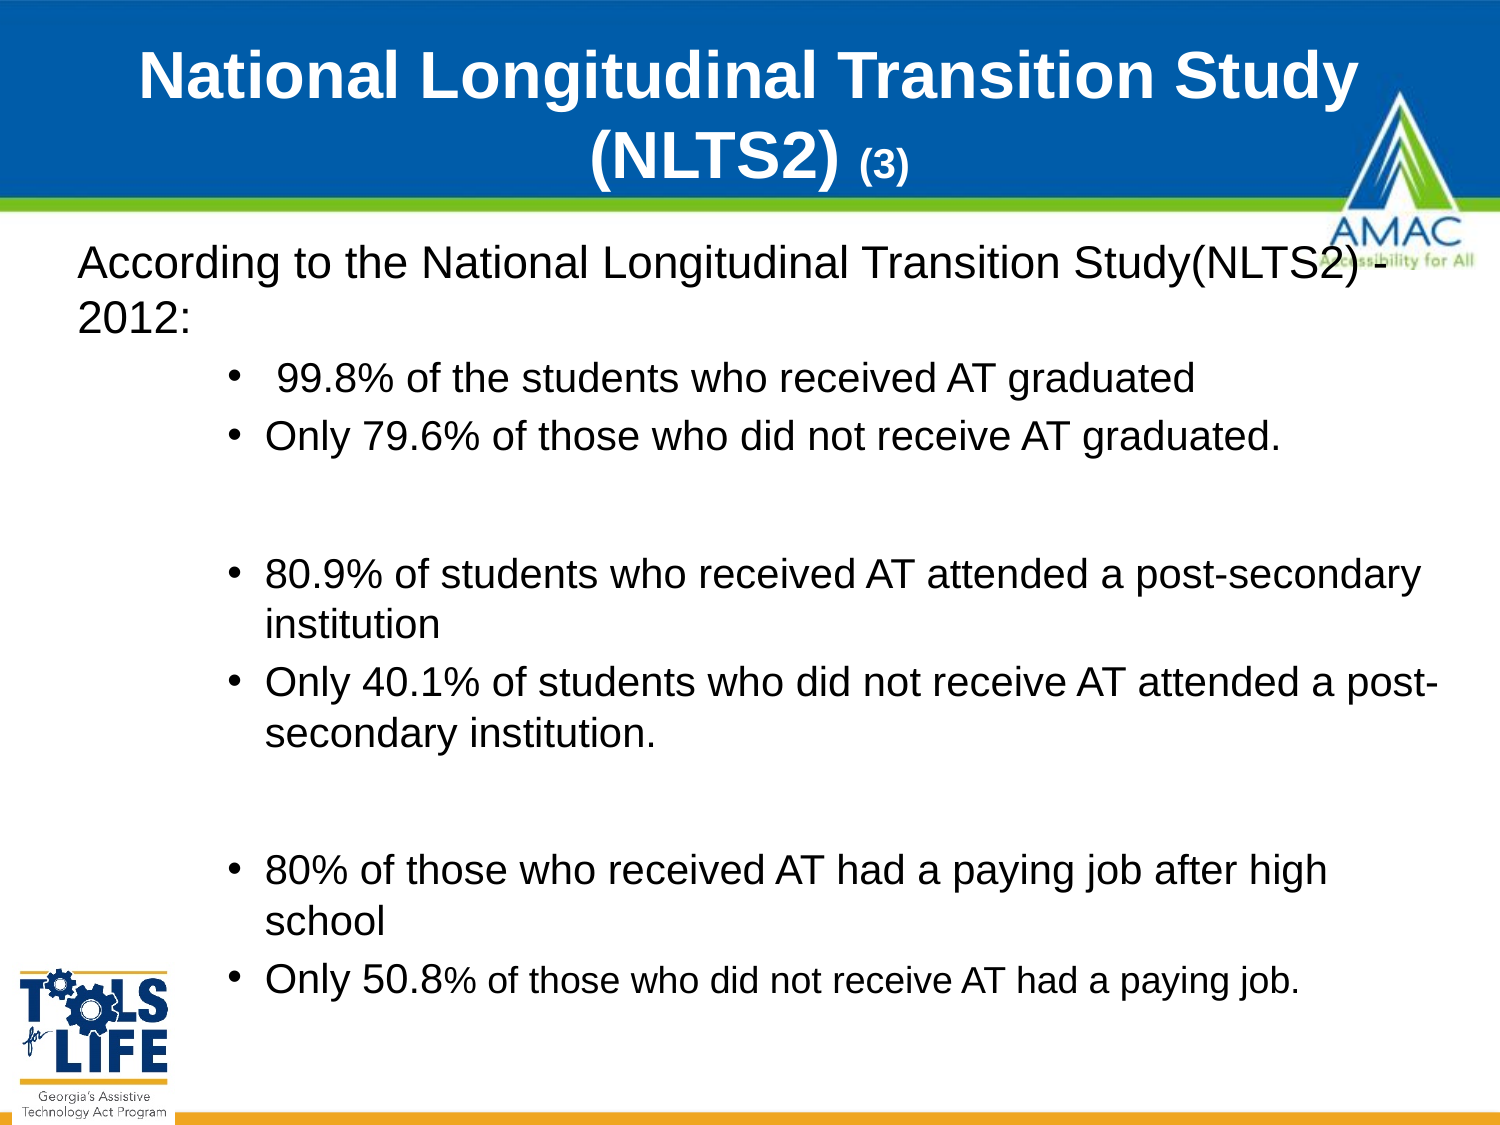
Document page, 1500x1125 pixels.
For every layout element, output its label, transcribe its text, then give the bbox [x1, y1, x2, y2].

picture [0, 0, 1500, 270]
picture [12, 962, 175, 1125]
list According to the National Longitudinal Transition Study(NLTS2) - 2012: 99.8% of the students who received AT graduated Only 79.6% of those who did not receive AT graduated. 80.9% of students who received AT attended a post-secondary institution Only 40.1% of students who did not receive AT attended a post-secondary institution. 80% of those who received AT had a paying job after high school Only 50.8% of those who did not receive AT had a paying job. [62, 224, 1475, 968]
title National Longitudinal Transition Study (NLTS2) (3) [75, 24, 1425, 175]
